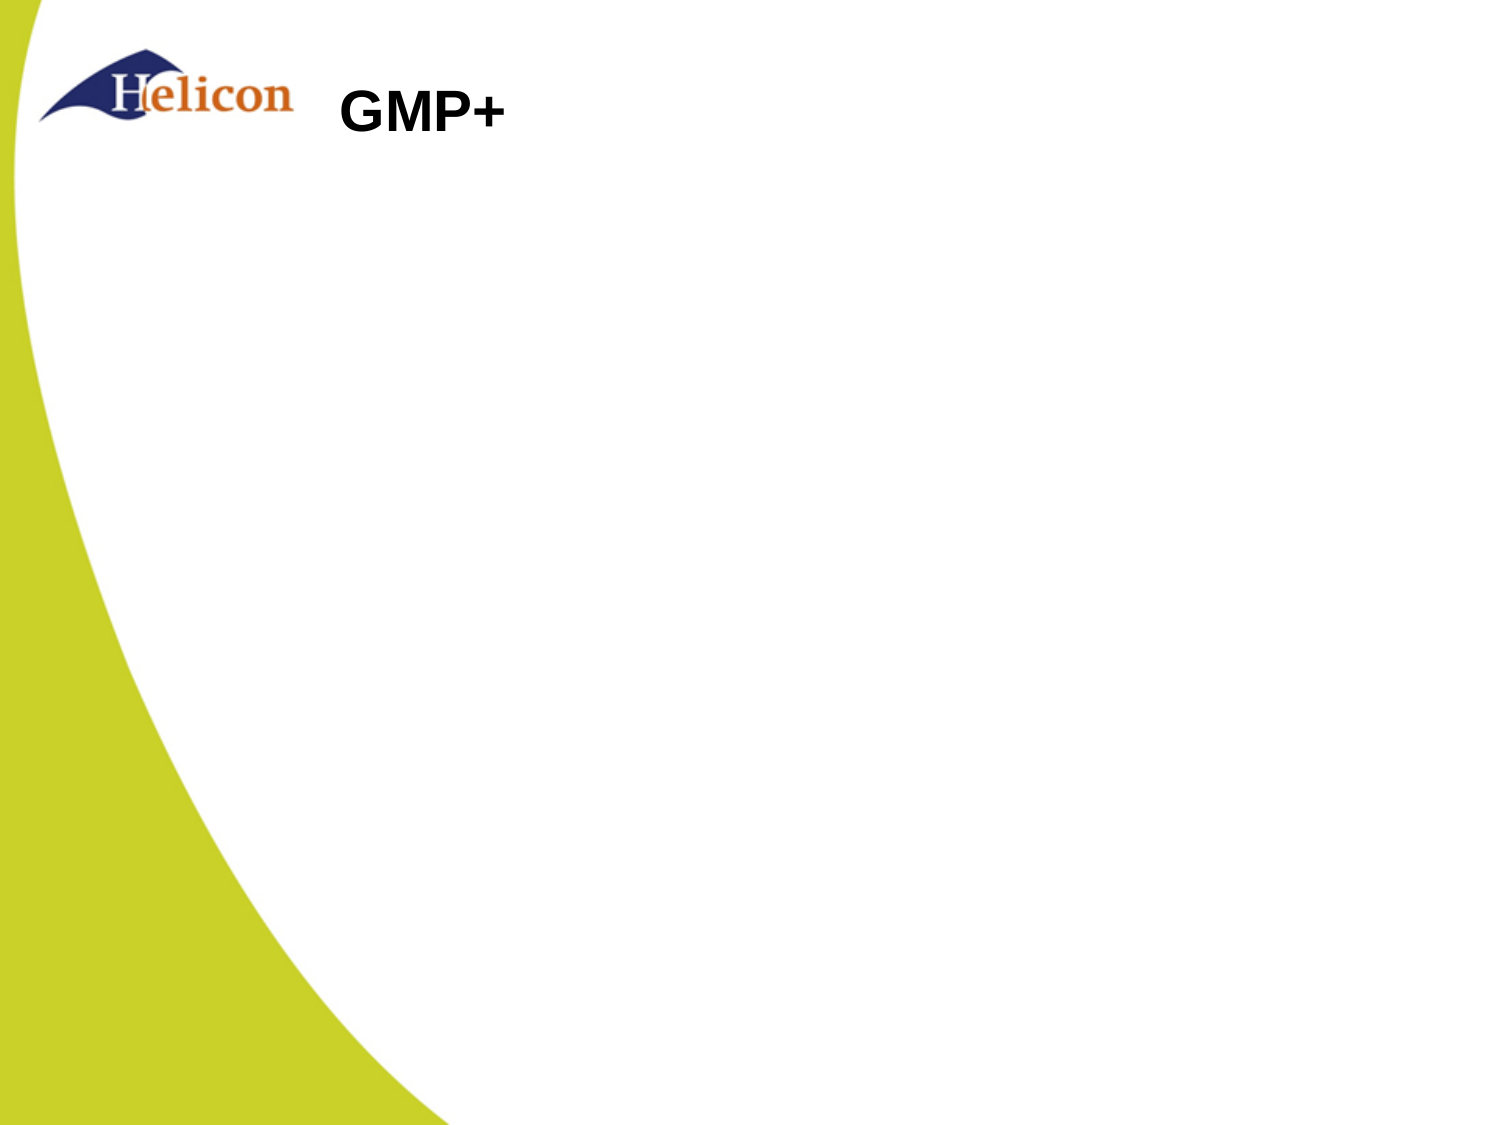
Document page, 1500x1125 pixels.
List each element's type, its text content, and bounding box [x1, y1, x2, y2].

title GMP+ [324, 54, 1415, 161]
picture [0, 0, 1500, 1125]
